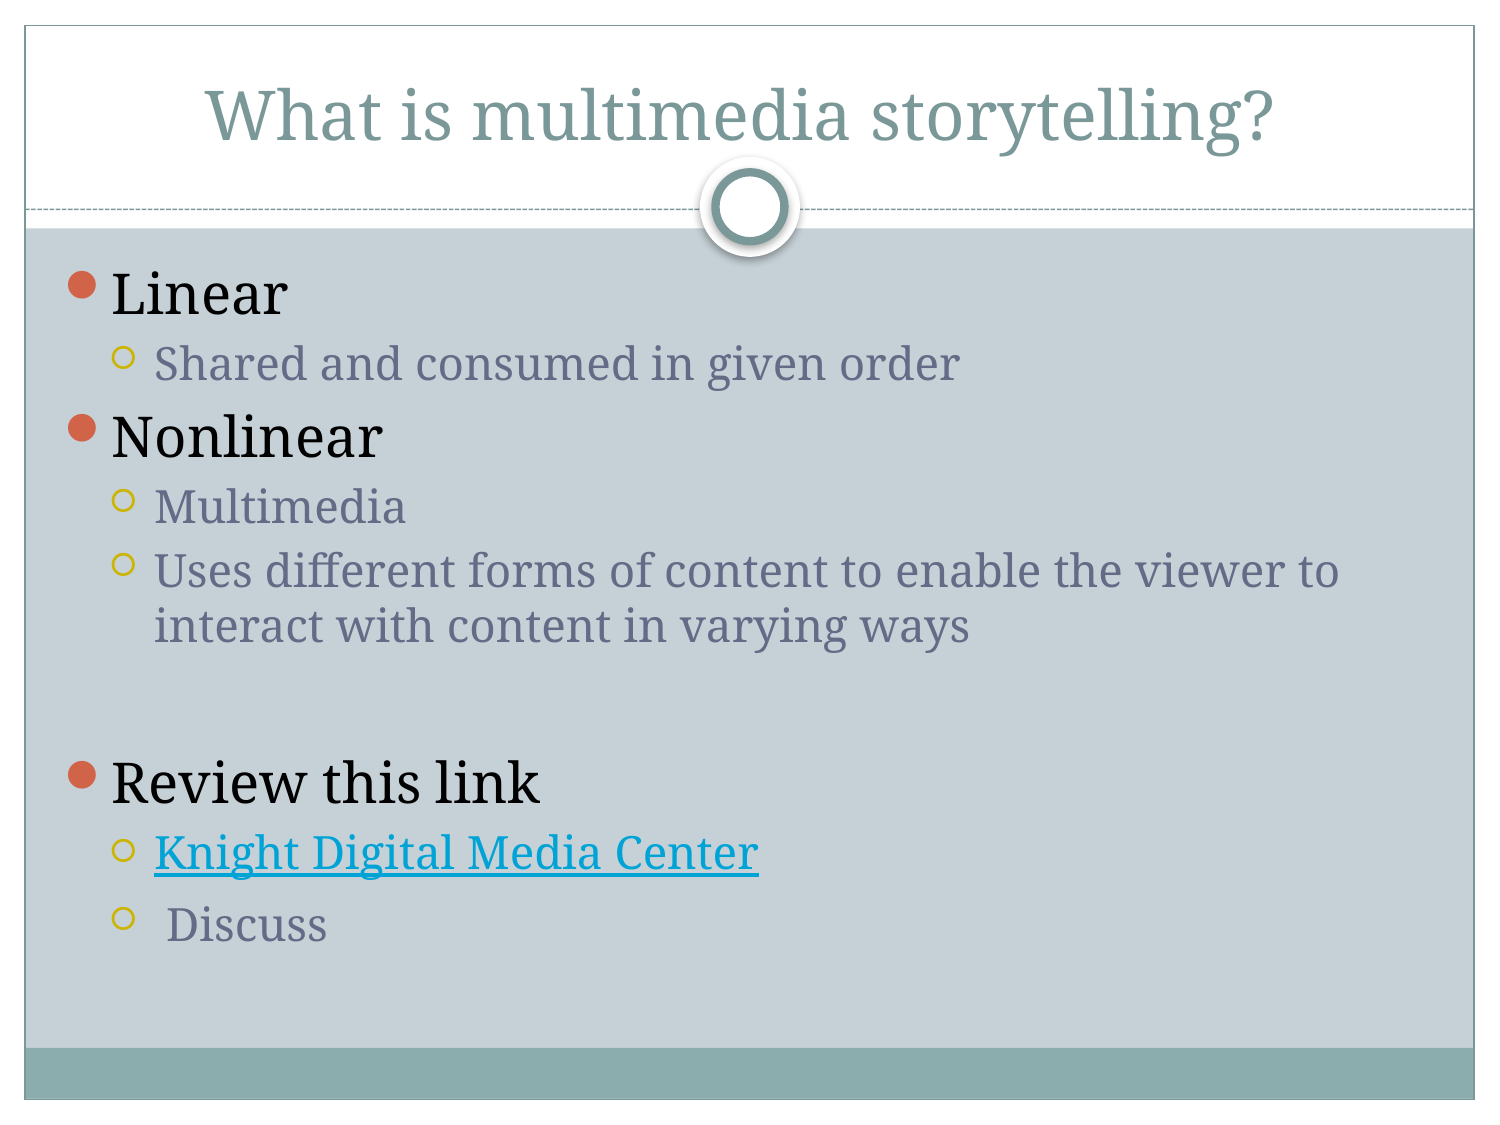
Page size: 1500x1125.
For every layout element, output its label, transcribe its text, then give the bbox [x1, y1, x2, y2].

title What is multimedia storytelling? [49, 37, 1450, 162]
list Linear Shared and consumed in given order Nonlinear Multimedia Uses different forms of content to enable the viewer to interact with content in varying ways Review this link Knight Digital Media Center Discuss [49, 250, 1445, 1001]
